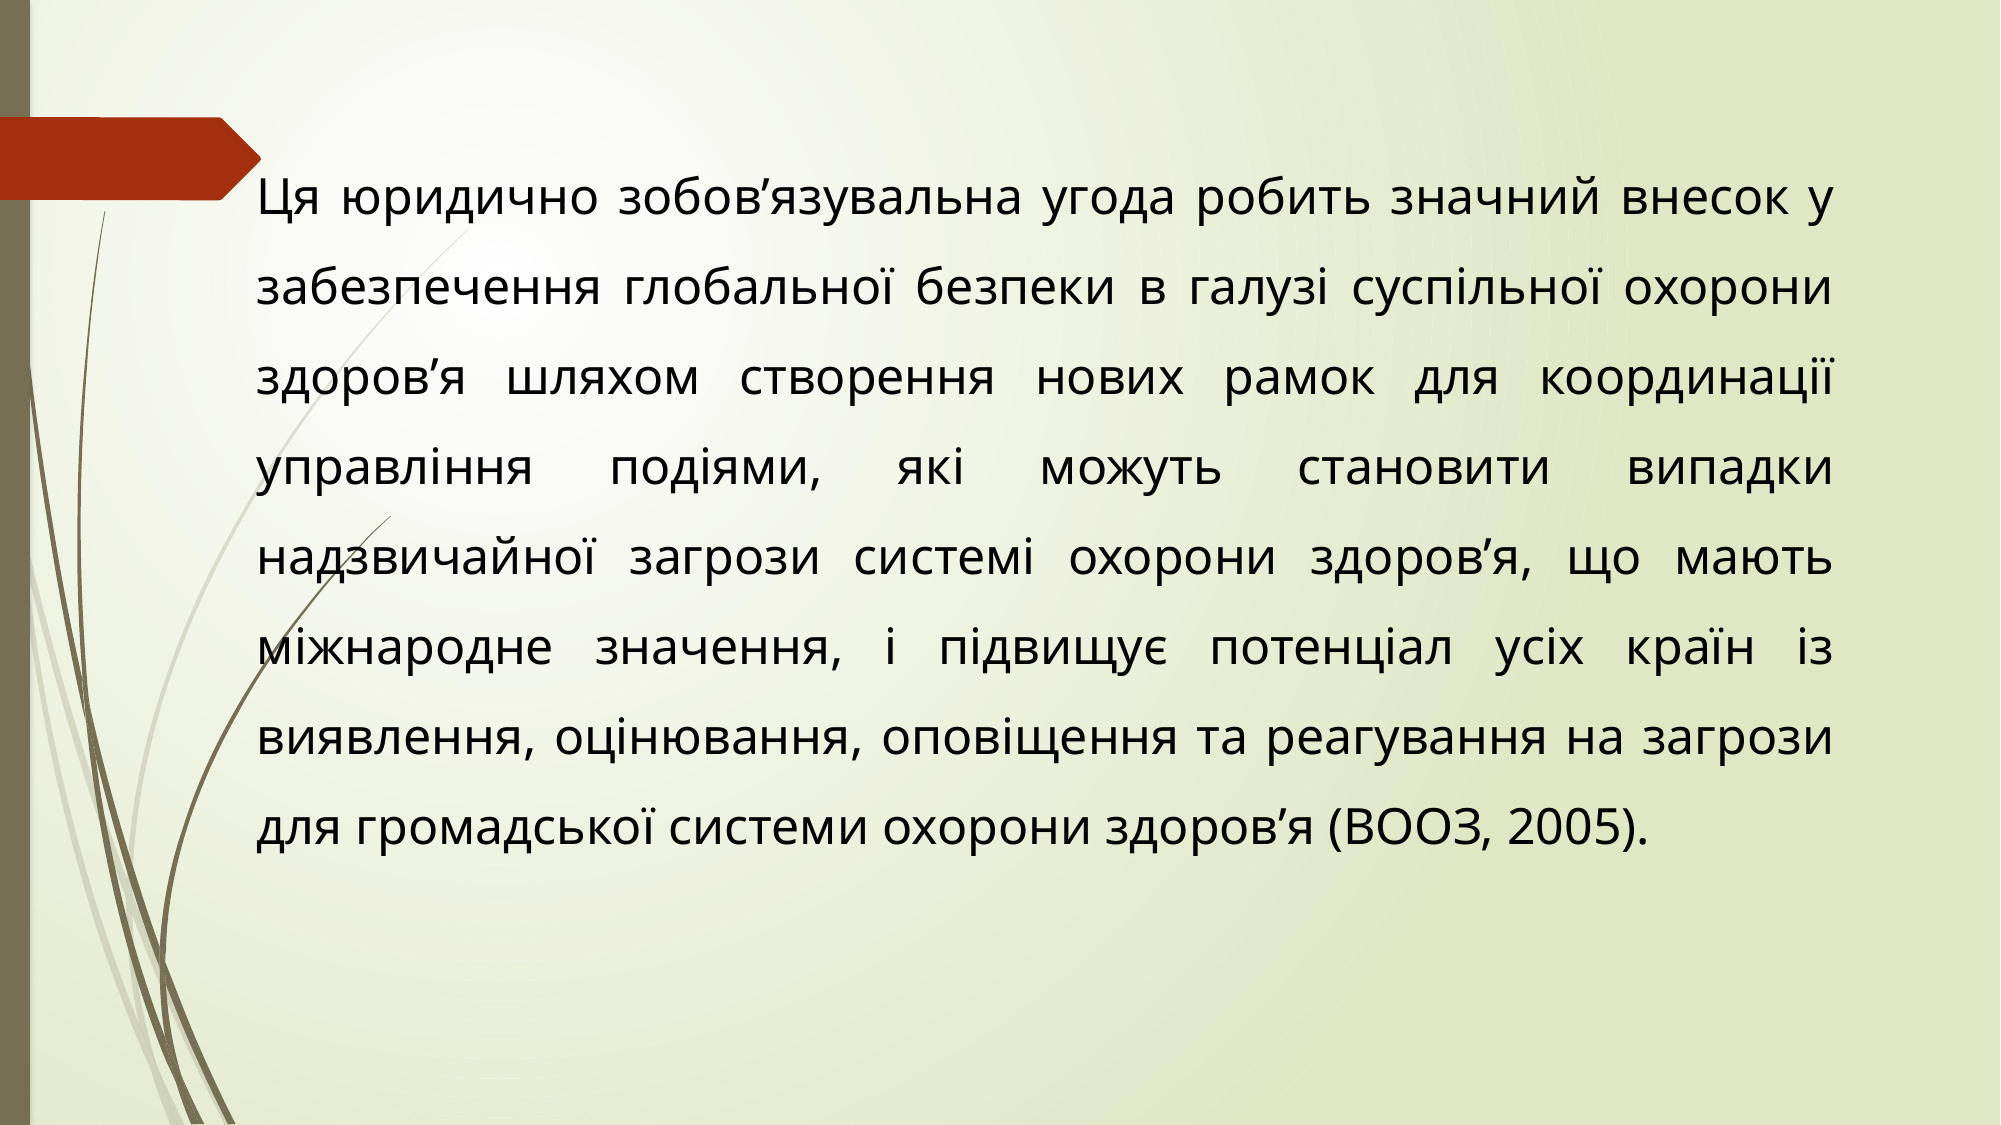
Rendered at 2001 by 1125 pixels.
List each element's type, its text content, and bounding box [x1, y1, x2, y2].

list Ця юридично зобов’язувальна угода робить значний внесок у забезпечення глобальної безпеки в галузі суспільної охорони здоров’я шляхом створення нових рамок для координації управління подіями, які можуть становити випадки надзвичайної загрози системі охорони здоров’я, що мають міжнародне значення, і підвищує потенціал усіх країн із виявлення, оцінювання, оповіщення та реагування на загрози для громадської системи охорони здоров’я (ВООЗ, 2005). [241, 127, 1850, 1065]
